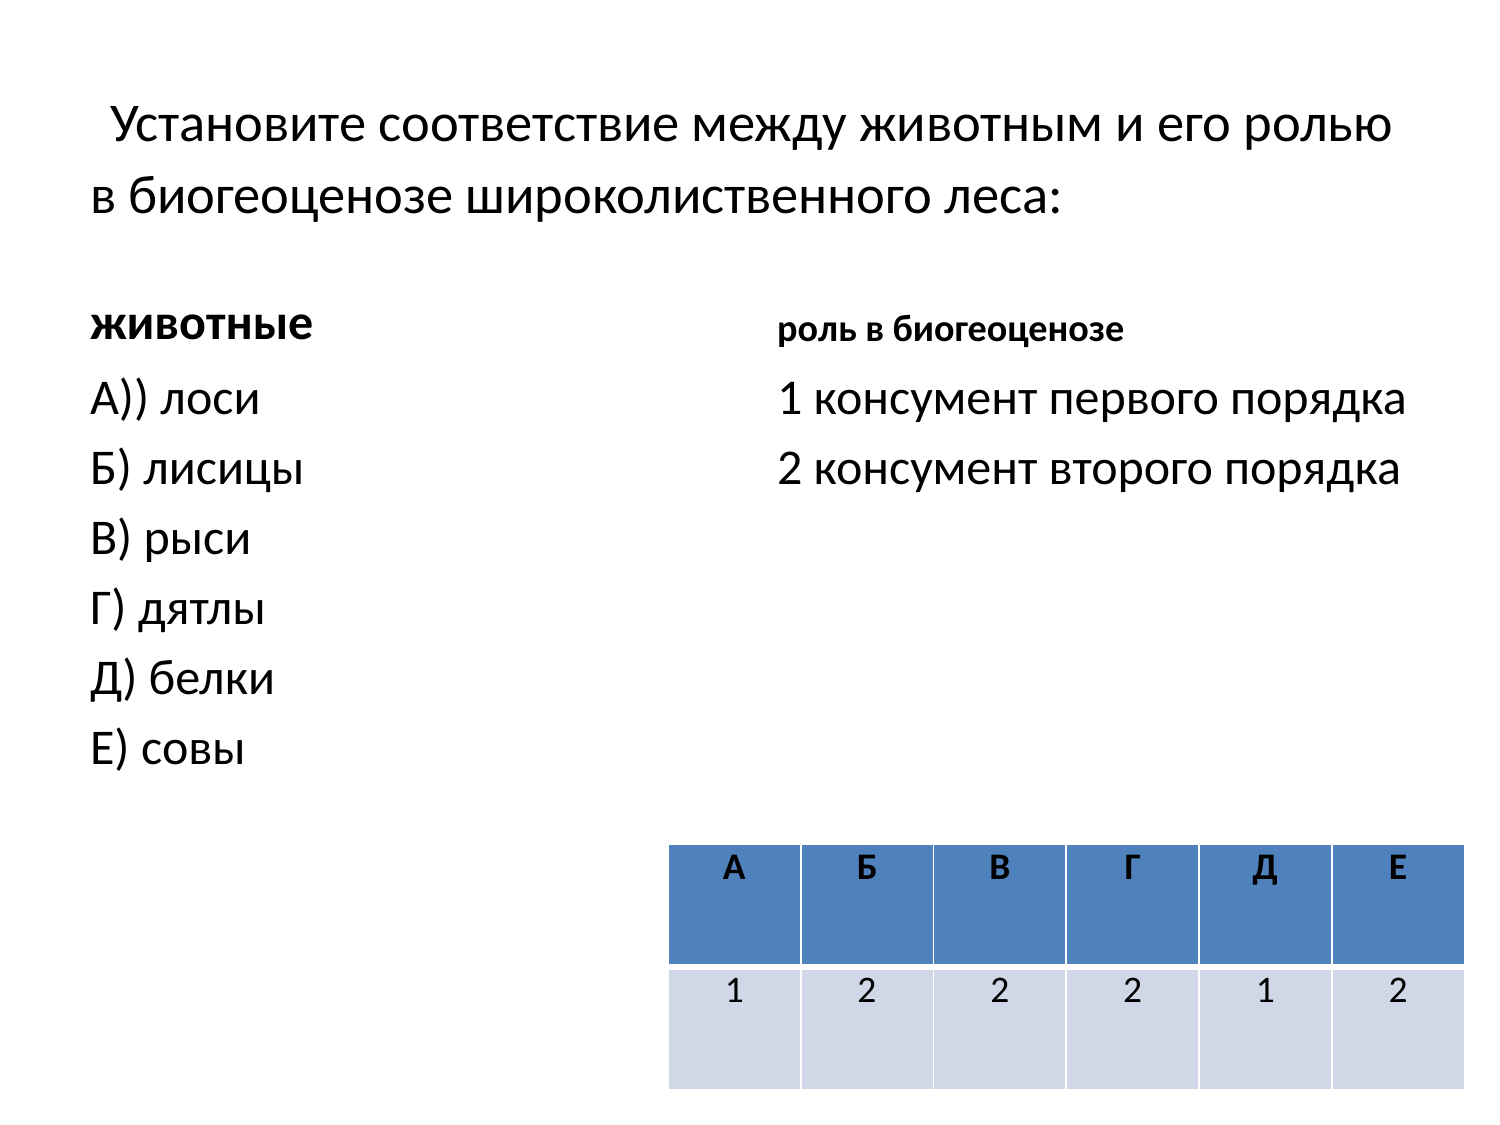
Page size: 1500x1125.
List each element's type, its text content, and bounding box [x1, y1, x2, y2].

list А)) лоси Б) лисицы В) рыси Г) дятлы Д) белки Е) совы [75, 356, 738, 1005]
table_header Д [1200, 845, 1331, 964]
table_cell 2 [1333, 970, 1464, 1089]
table_cell 2 [1067, 970, 1198, 1089]
table_header В [934, 845, 1065, 964]
table_header Г [1067, 845, 1198, 964]
table_cell 2 [802, 970, 933, 1089]
list животные [75, 251, 738, 356]
table_cell 1 [1200, 970, 1331, 1089]
table_header Е [1333, 845, 1464, 964]
list роль в биогеоценозе [761, 251, 1425, 356]
table_cell 1 [669, 970, 800, 1089]
list 1 консумент первого порядка 2 консумент второго порядка [761, 356, 1425, 843]
table_header А [669, 845, 800, 964]
table_cell 2 [934, 970, 1065, 1089]
title Установите соответствие между животным и его ролью в биогеоценозе широколиственного леса: [75, 45, 1425, 233]
table_header Б [802, 845, 933, 964]
